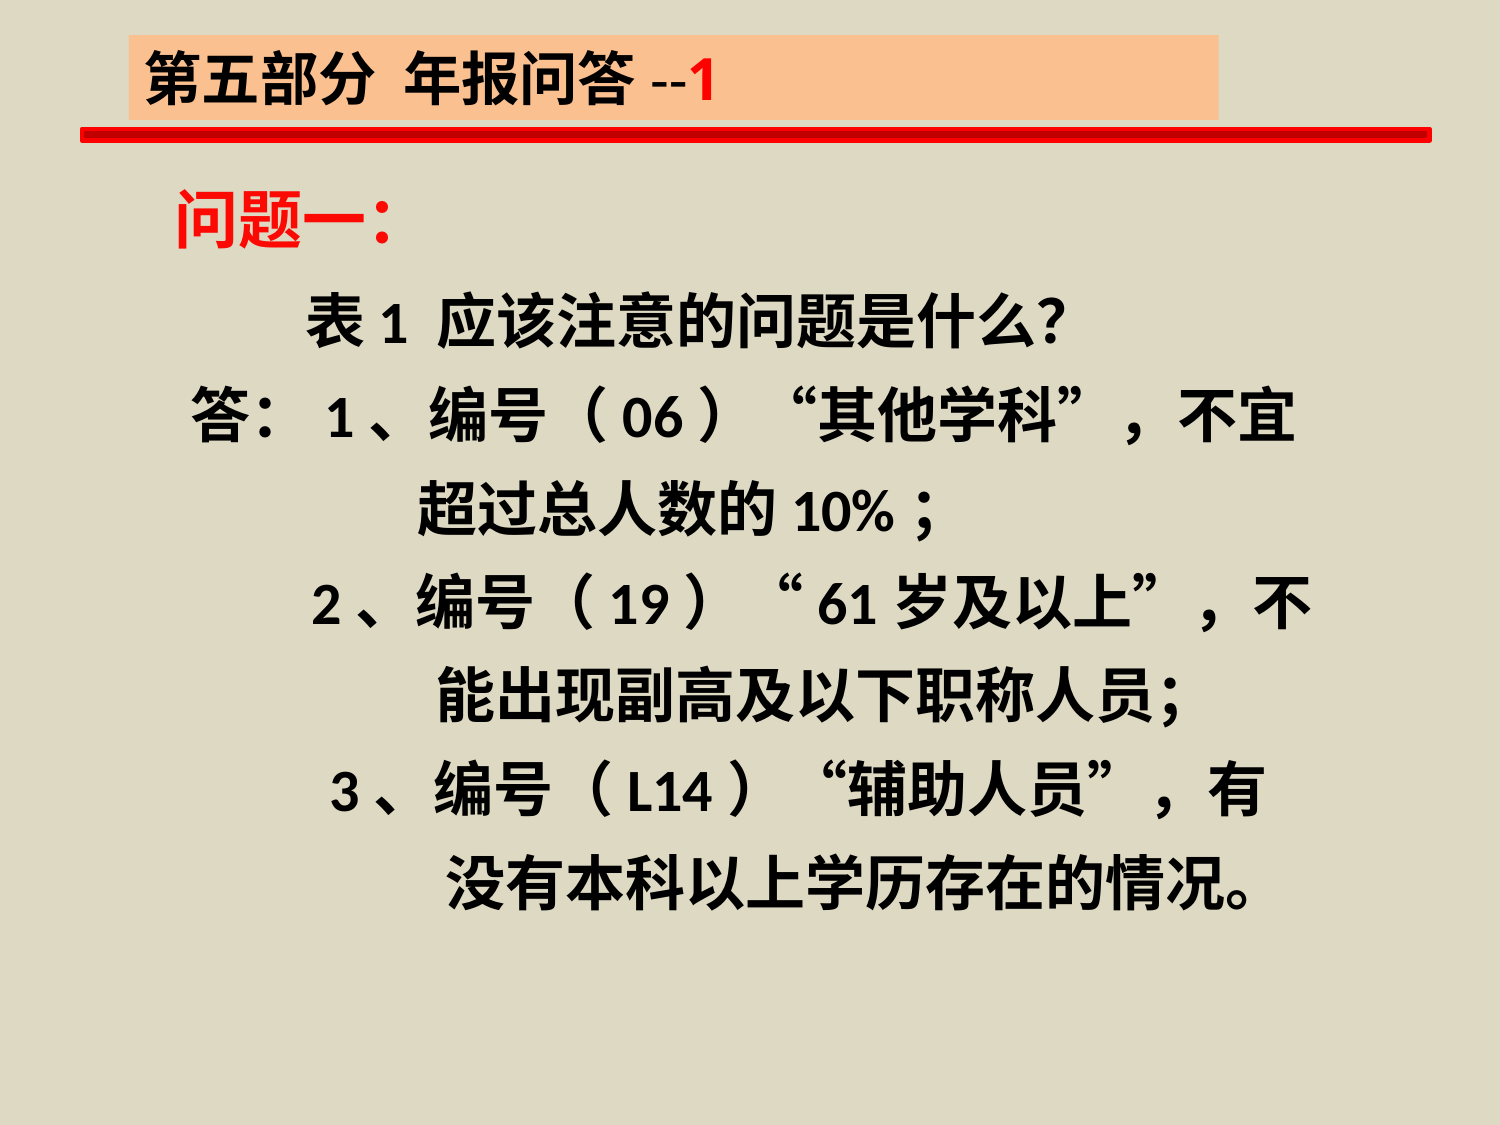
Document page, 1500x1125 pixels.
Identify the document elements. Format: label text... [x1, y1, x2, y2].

text_box 第五部分 年报问答--1 [128, 35, 1219, 120]
text_box [117, 292, 1383, 1032]
text_box 全国普通高等学校科技统计年报培训教材 [187, 58, 1251, 142]
text_box 问题一： 表1 应该注意的问题是什么？ 答：1、编号（06）“其他学科”，不宜 超过总人数的10%； 2、编号（19）“61岁及以上”，不 能出现副高及以下职称人员； 3、编号（L14）“辅助人员”，有 没有本科以上学历存在的情况。 [159, 148, 1329, 988]
text_box [80, 127, 1432, 143]
